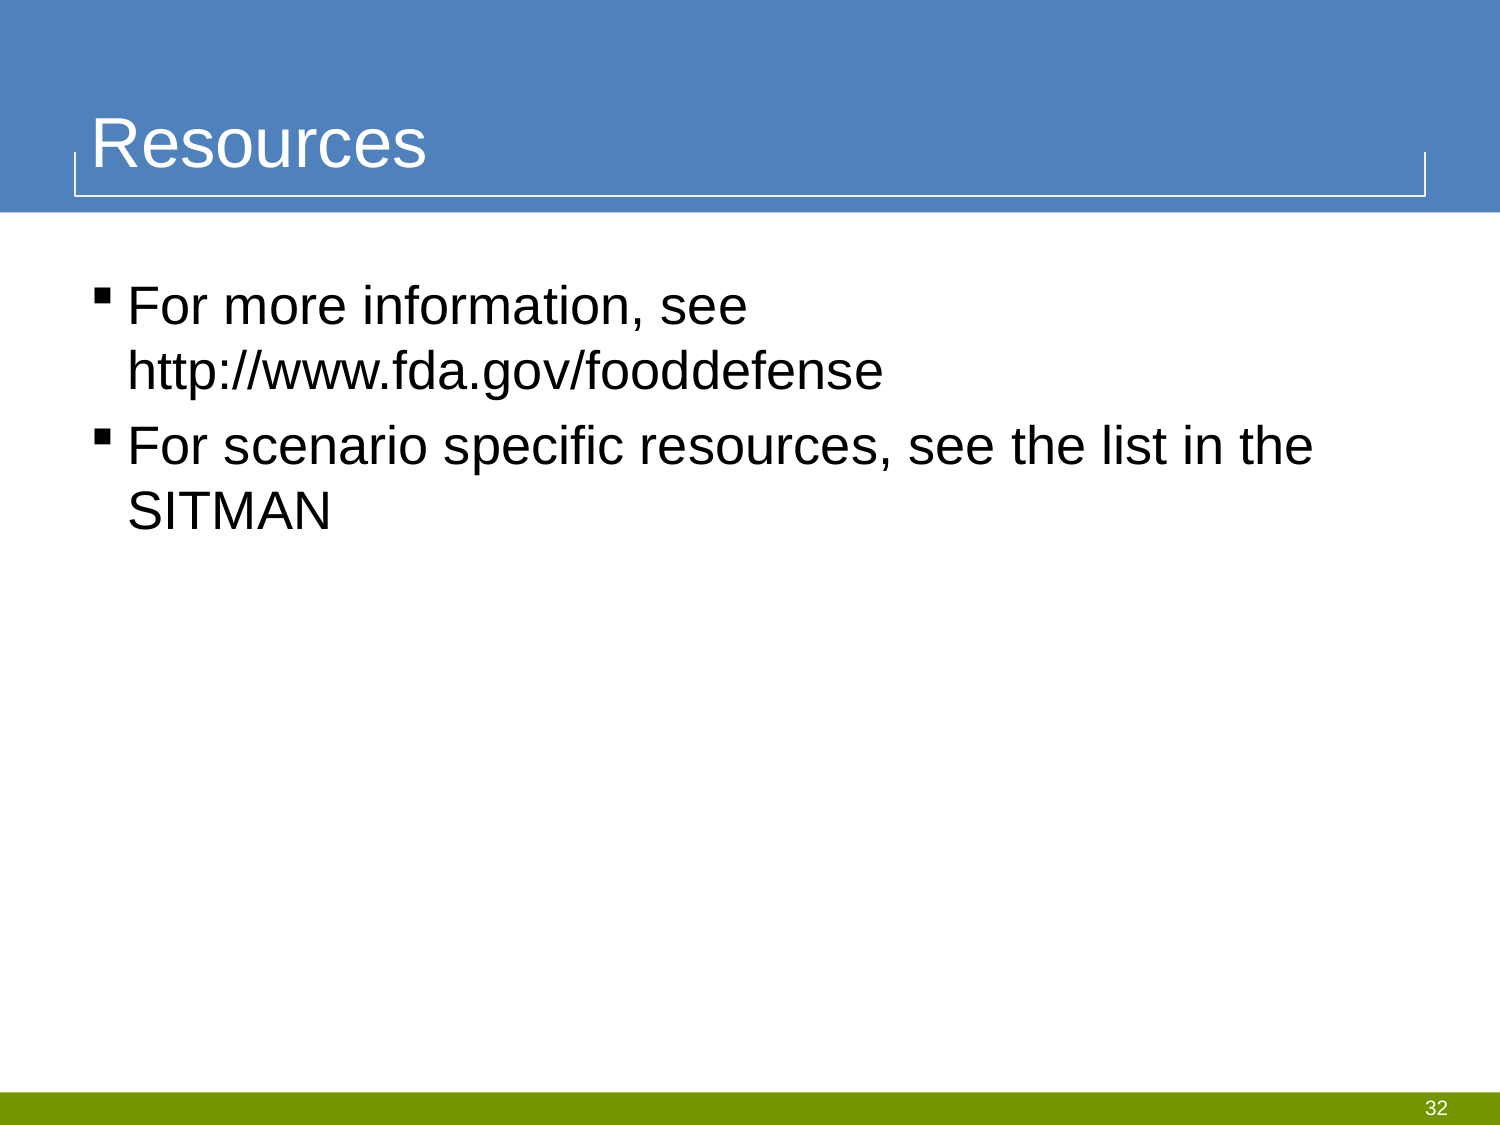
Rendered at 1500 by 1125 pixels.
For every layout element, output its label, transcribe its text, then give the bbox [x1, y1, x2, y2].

list For more information, see http://www.fda.gov/fooddefense For scenario specific resources, see the list in the SITMAN [74, 262, 1426, 1006]
title Resources [74, 44, 1426, 233]
